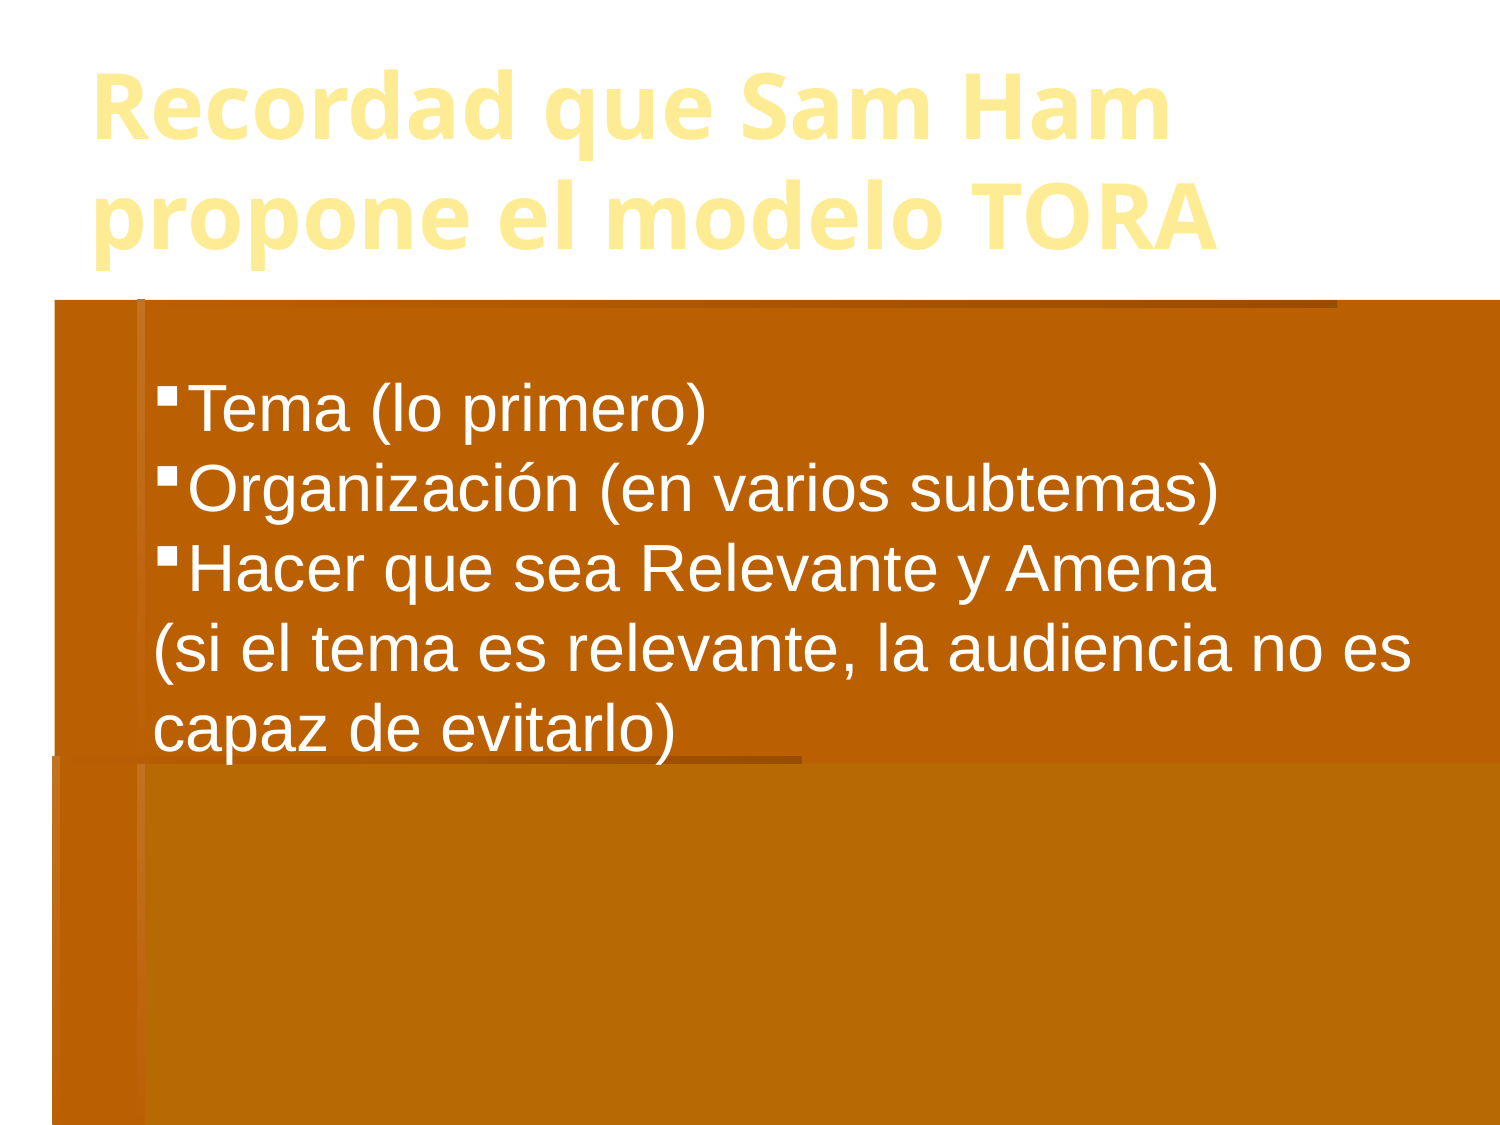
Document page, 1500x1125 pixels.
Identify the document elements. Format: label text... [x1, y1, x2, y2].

text_box Tema (lo primero) Organización (en varios subtemas) Hacer que sea Relevante y Amena (si el tema es relevante, la audiencia no es capaz de evitarlo) [137, 312, 1451, 1000]
text_box Recordad que Sam Ham propone el modelo TORA [75, 40, 1451, 275]
